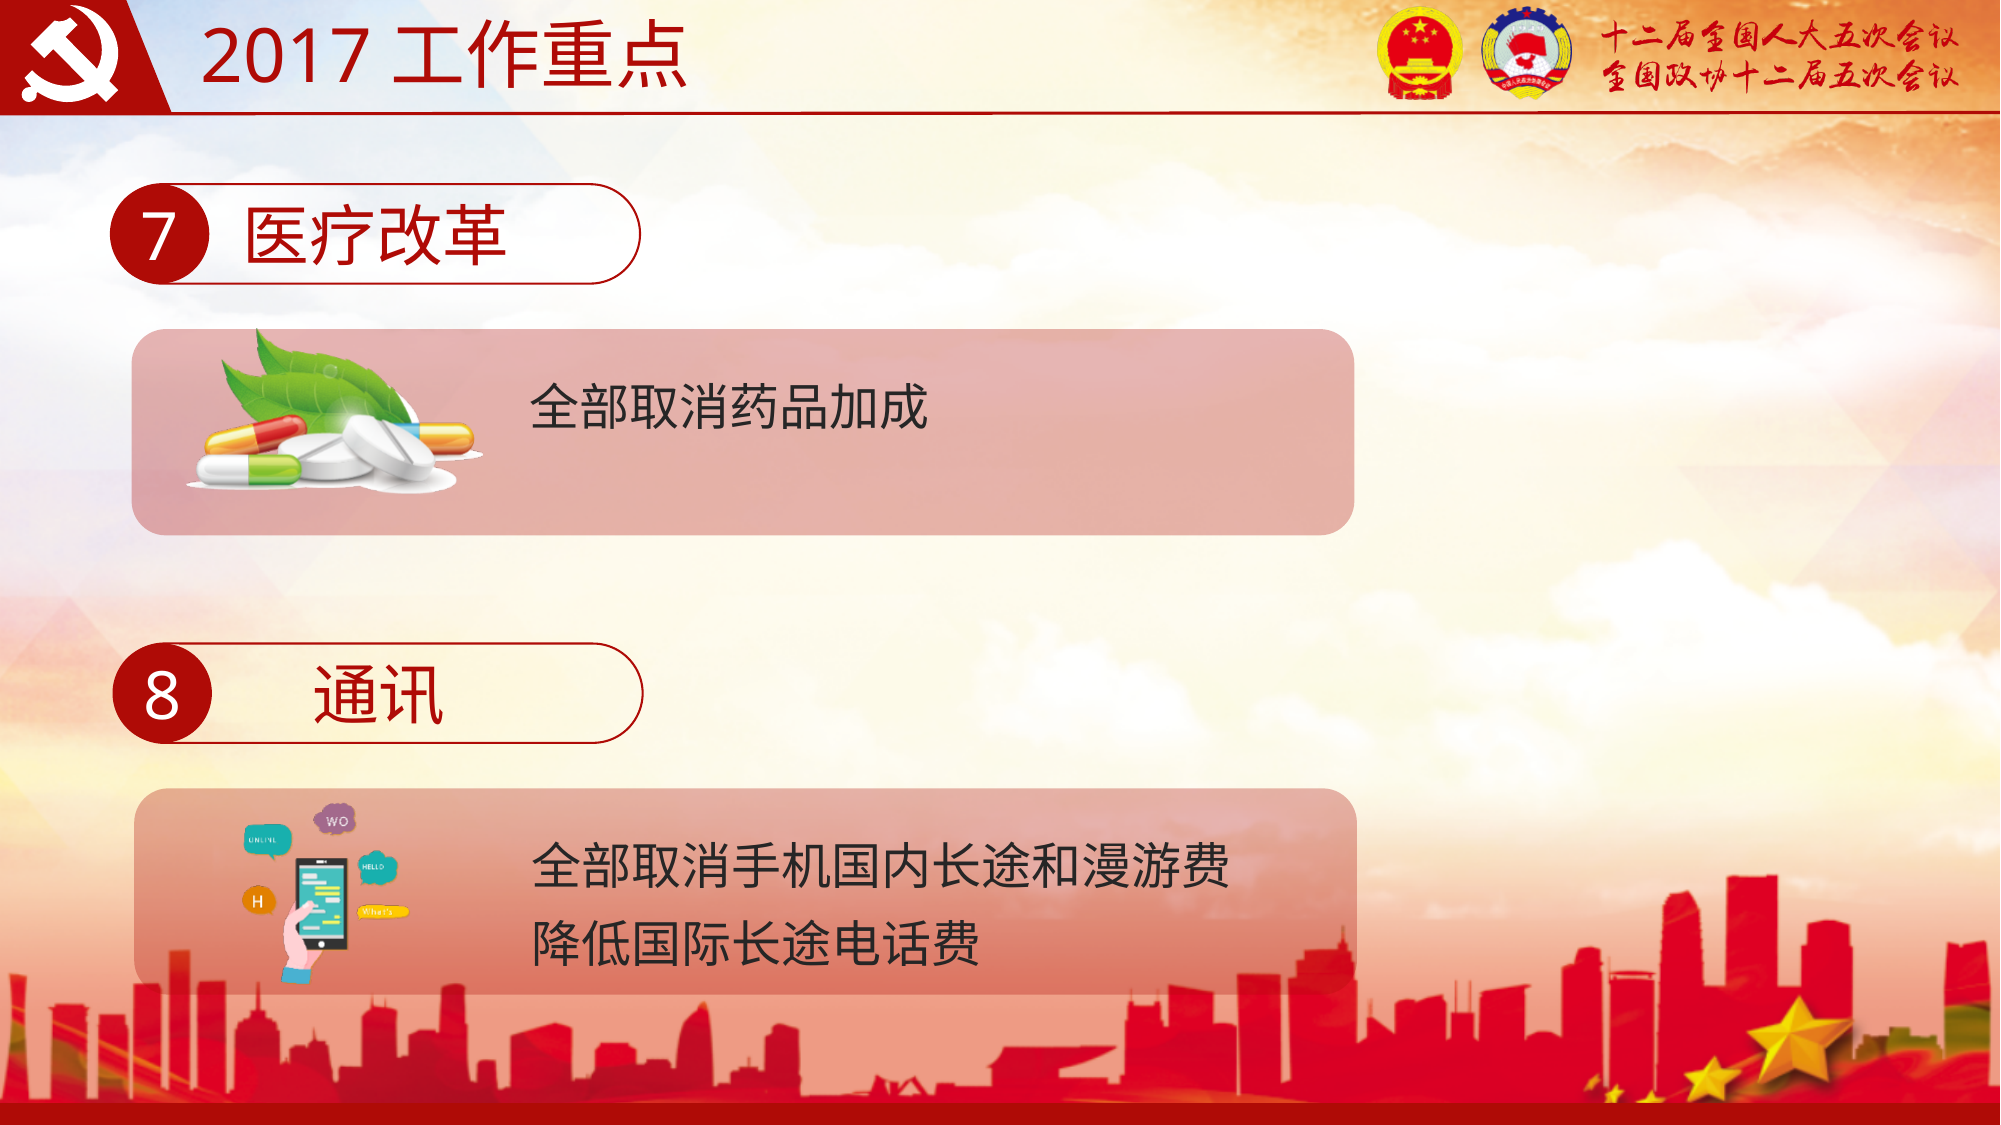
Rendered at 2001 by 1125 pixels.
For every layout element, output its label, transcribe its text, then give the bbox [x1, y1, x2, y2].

picture [173, 0, 2000, 112]
text_box 2017工作重点 [186, 0, 841, 105]
picture [0, 115, 2000, 1102]
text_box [1377, 5, 1995, 100]
text_box [0, 1102, 2000, 1125]
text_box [134, 788, 1357, 1000]
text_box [131, 328, 1355, 536]
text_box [112, 643, 643, 743]
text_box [0, 0, 173, 114]
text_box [109, 184, 641, 284]
